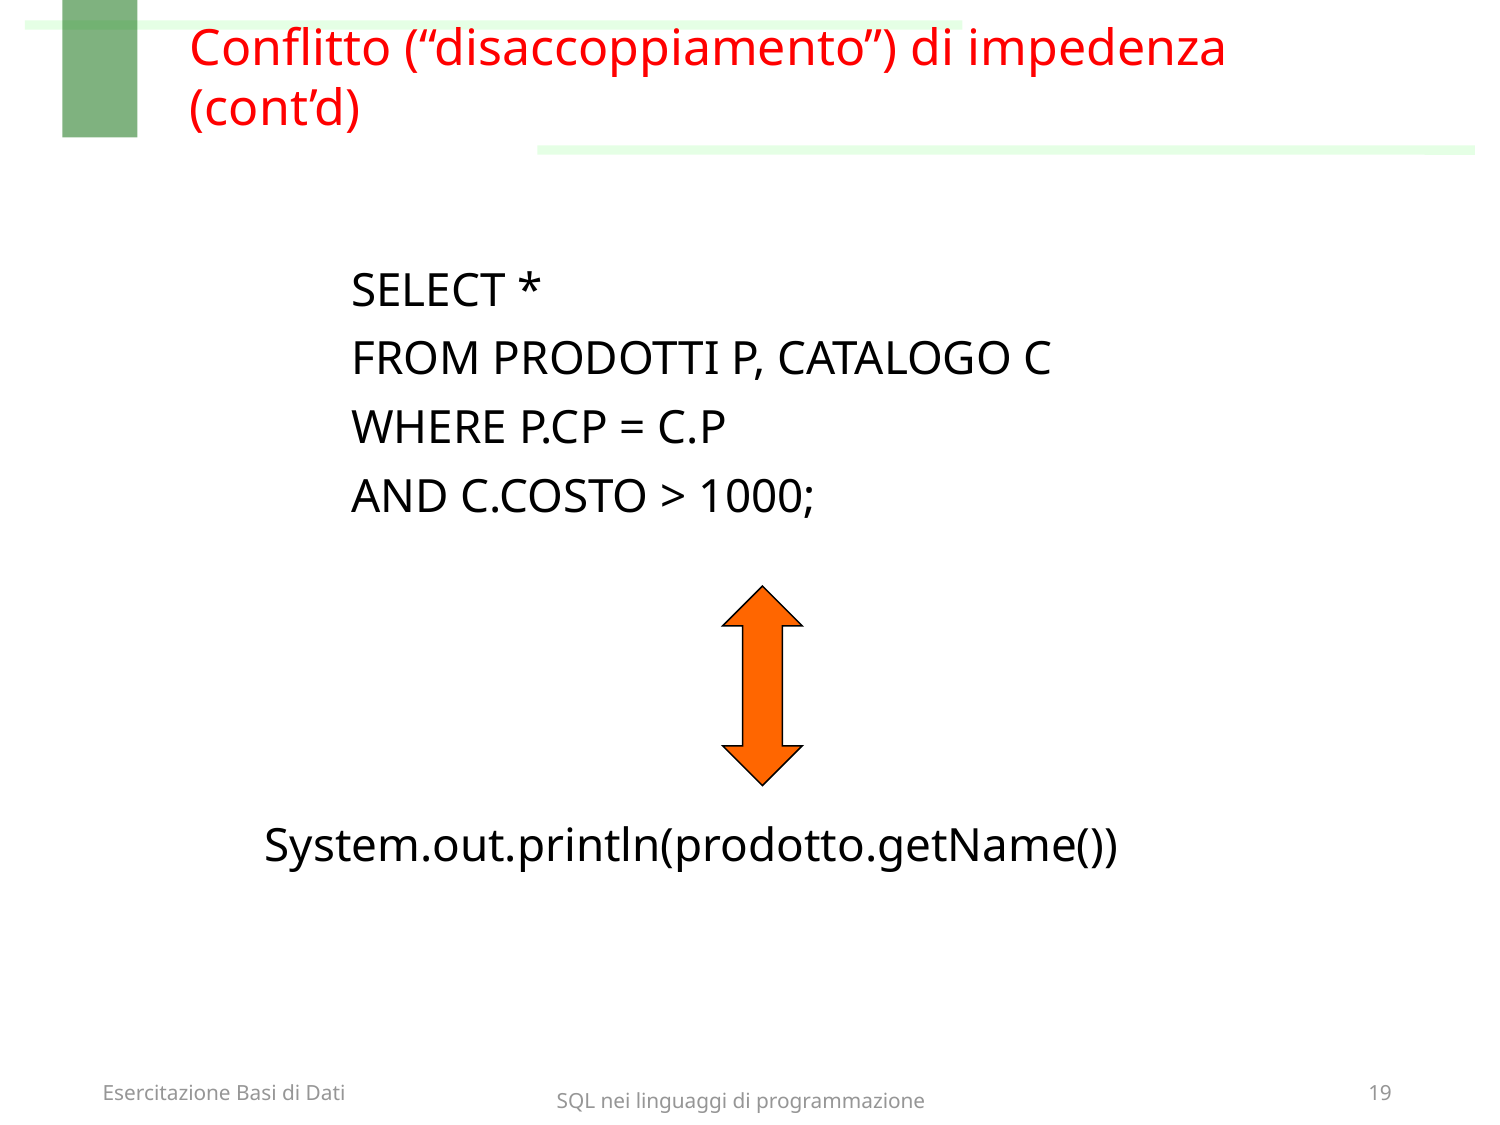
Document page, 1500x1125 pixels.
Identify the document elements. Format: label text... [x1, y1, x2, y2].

list System.out.println(prodotto.getName()) [249, 739, 1232, 929]
text_box [722, 586, 803, 786]
text_box SELECT * FROM PRODOTTI P, CATALOGO C WHERE P.CP = C.P AND C.COSTO > 1000; [336, 184, 1319, 373]
title Conflitto (“disaccoppiamento”) di impedenza (cont’d) [174, 24, 1425, 125]
footer SQL nei linguaggi di programmazione [425, 1082, 1057, 1120]
